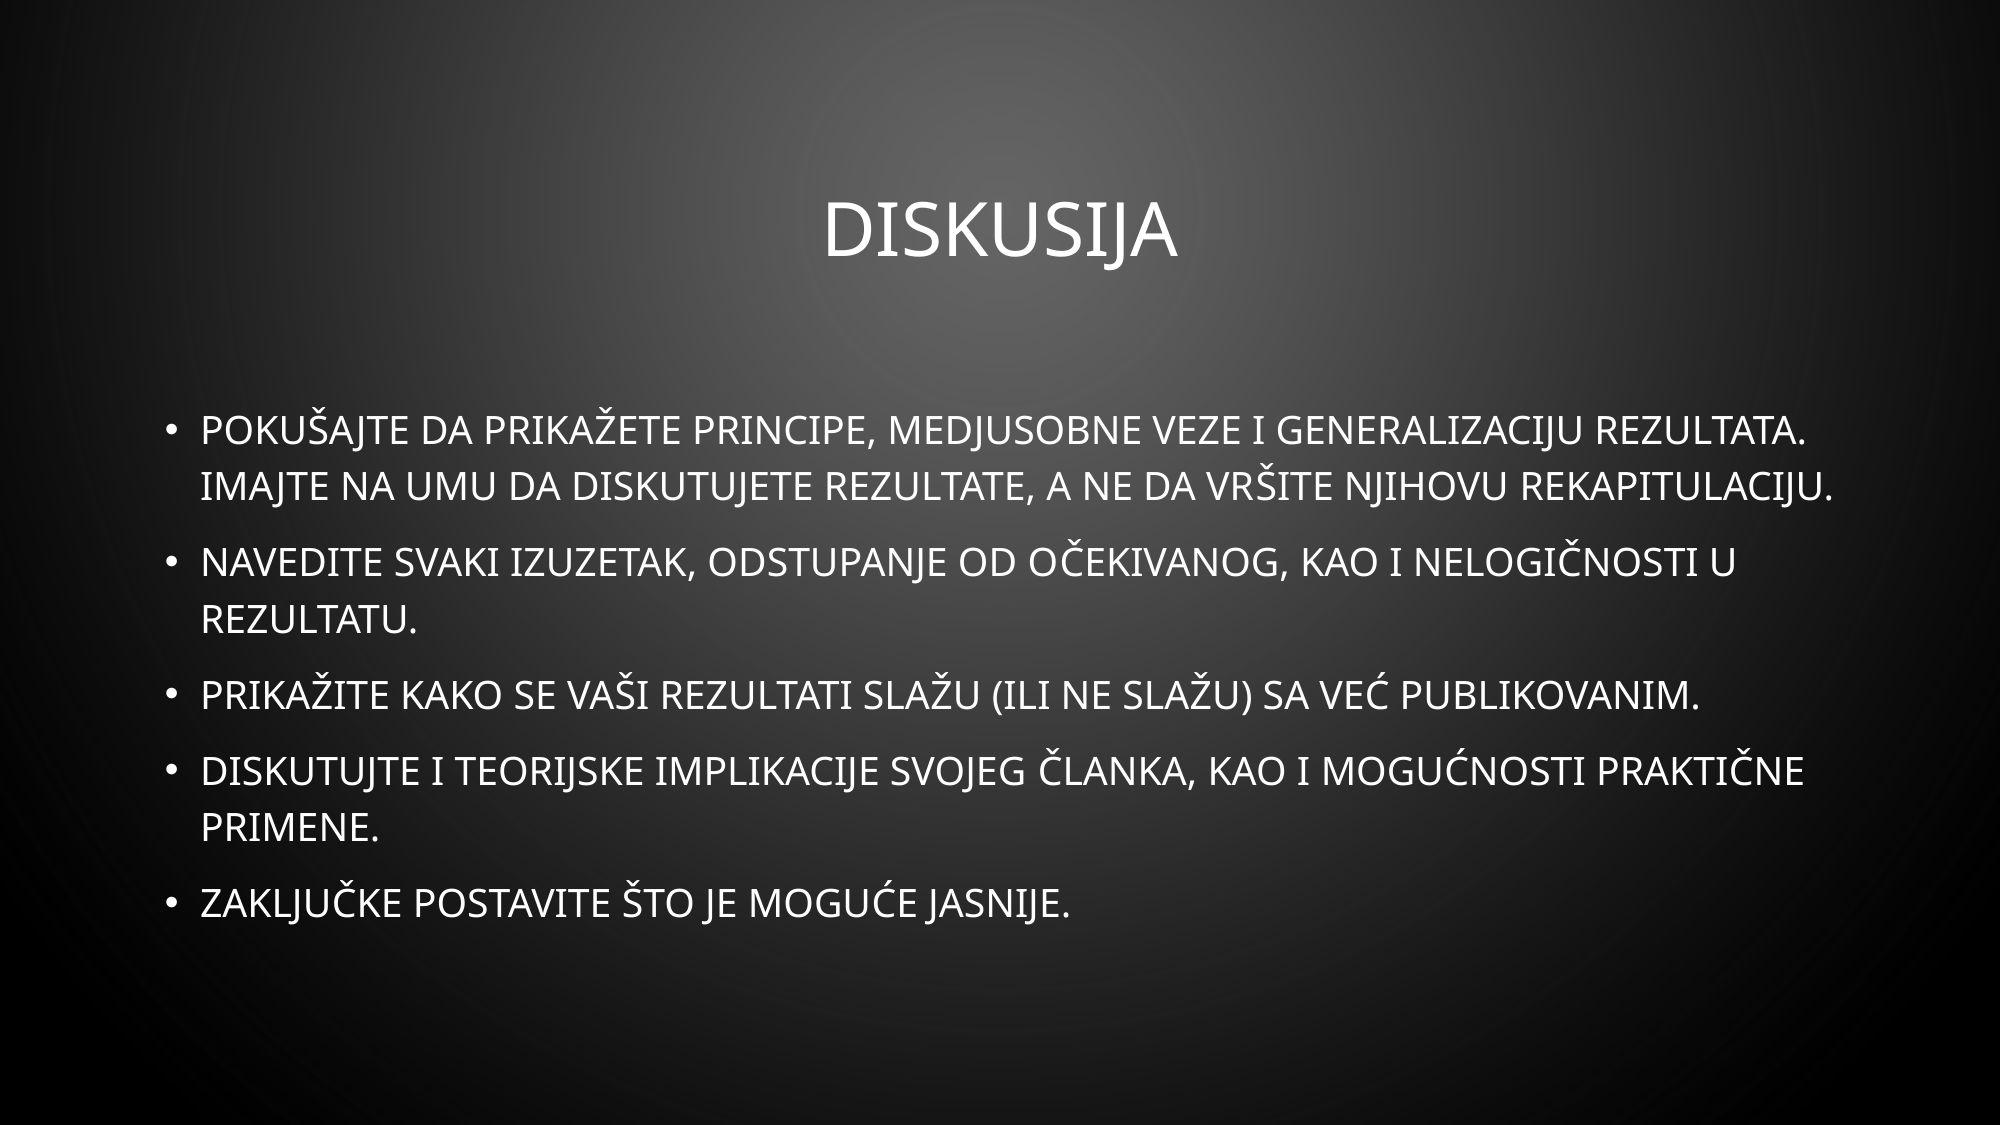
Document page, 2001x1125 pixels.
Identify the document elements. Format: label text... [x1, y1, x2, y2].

title Diskusija [149, 101, 1851, 364]
picture [0, 0, 2000, 1125]
list Pokušajte da prikažete principe, medjusobne veze i generalizaciju rezultata. Imajte na umu da diskutujete rezultate, a ne da vršite njihovu rekapitulaciju. Navedite svaki izuzetak, odstupanje od očekivanog, kao i nelogičnosti u rezultatu. Prikažite kako se vaši rezultati slažu (ili ne slažu) sa već publikovanim. Diskutujte i teorijske implikacije svojeg članka, kao i mogućnosti praktične primene. Zaključke postavite što je moguće jasnije. [149, 388, 1851, 950]
